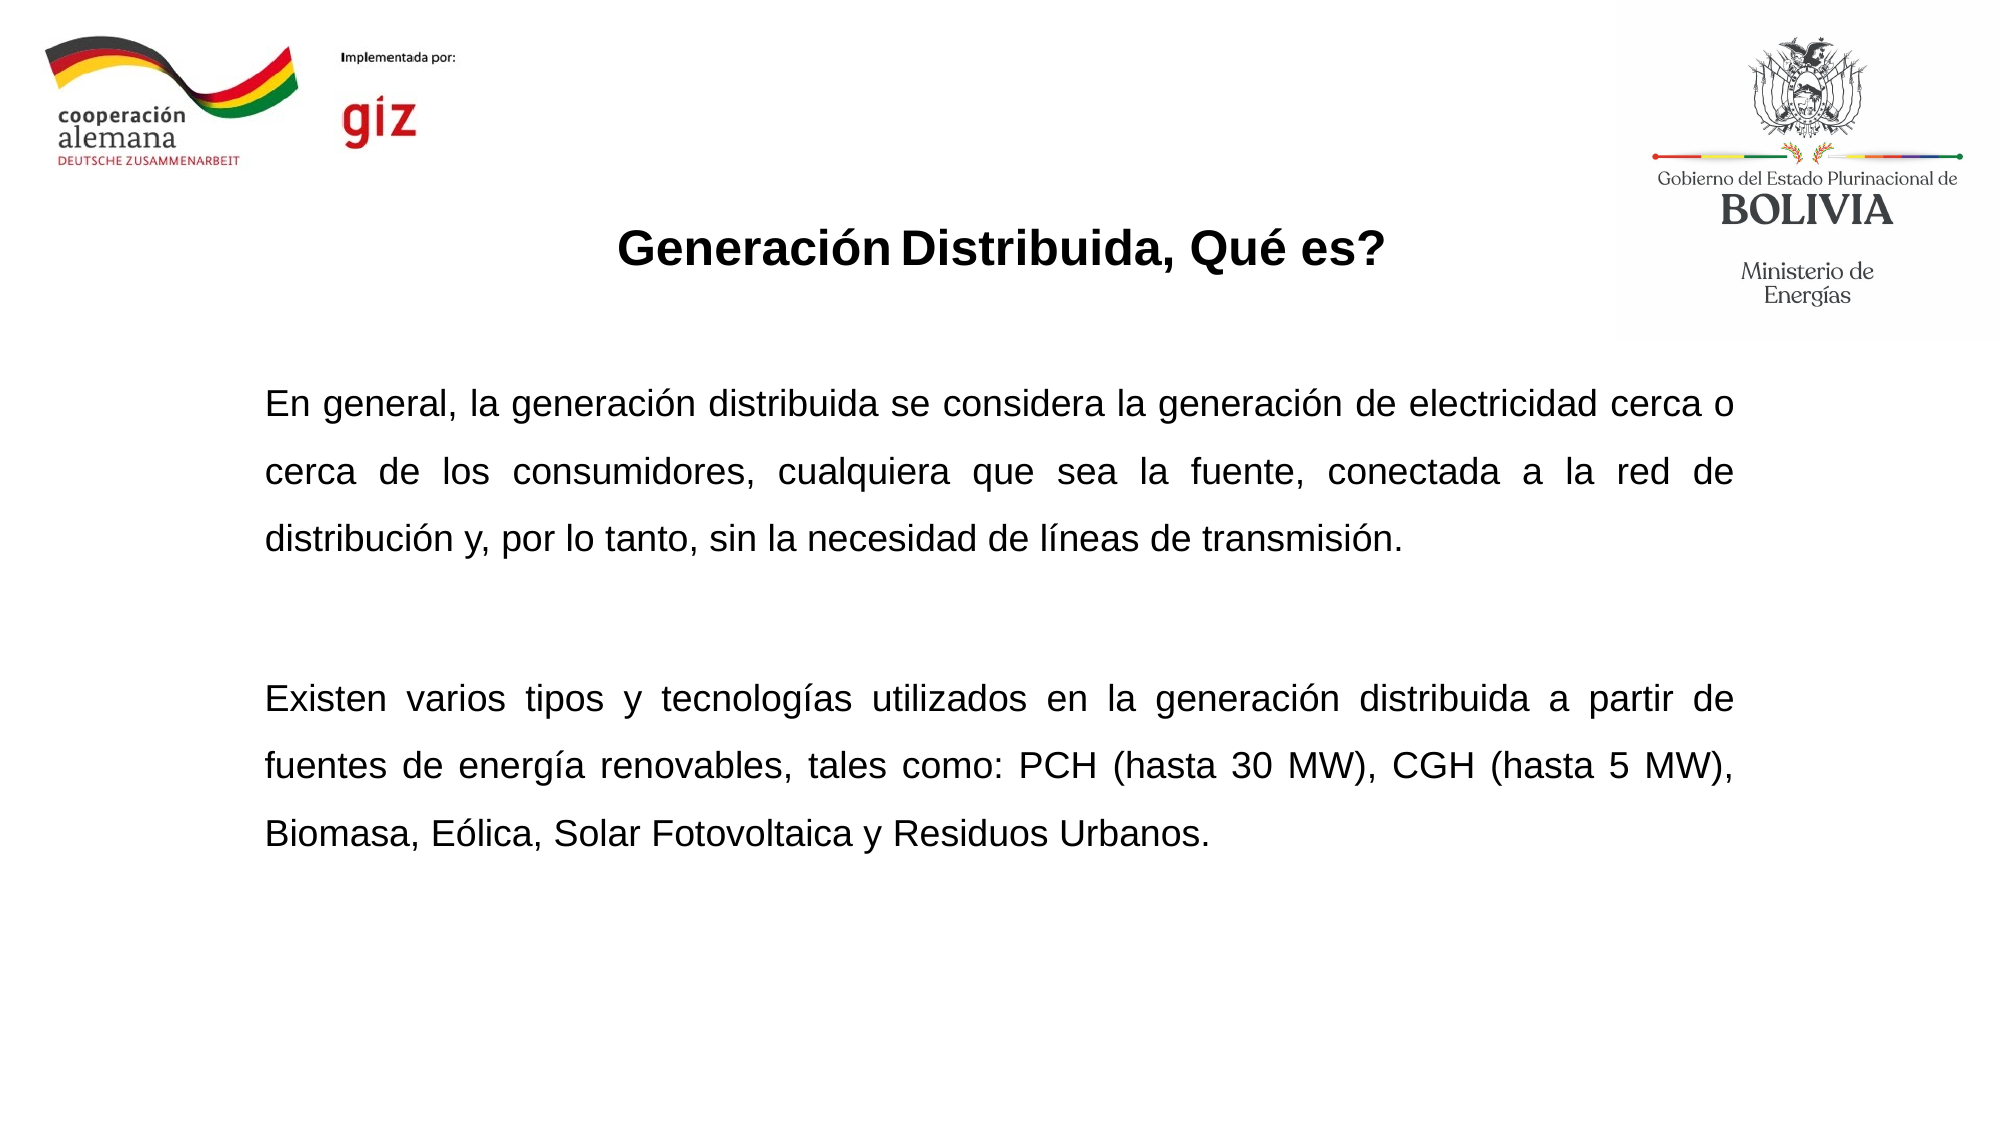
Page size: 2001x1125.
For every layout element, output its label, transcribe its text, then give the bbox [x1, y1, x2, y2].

text_box Generación Distribuida, Qué es? [365, 204, 1615, 284]
text_box Existen varios tipos y tecnologías utilizados en la generación distribuida a partir de fuentes de energía renovables, tales como: PCH (hasta 30 MW), CGH (hasta 5 MW), Biomasa, Eólica, Solar Fotovoltaica y Residuos Urbanos. [249, 643, 1750, 861]
picture [1615, 0, 2000, 341]
subtitle En general, la generación distribuida se considera la generación de electricidad cerca o cerca de los consumidores, cualquiera que sea la fuente, conectada a la red de distribución y, por lo tanto, sin la necesidad de líneas de transmisión. [249, 349, 1750, 621]
picture [16, 0, 483, 199]
